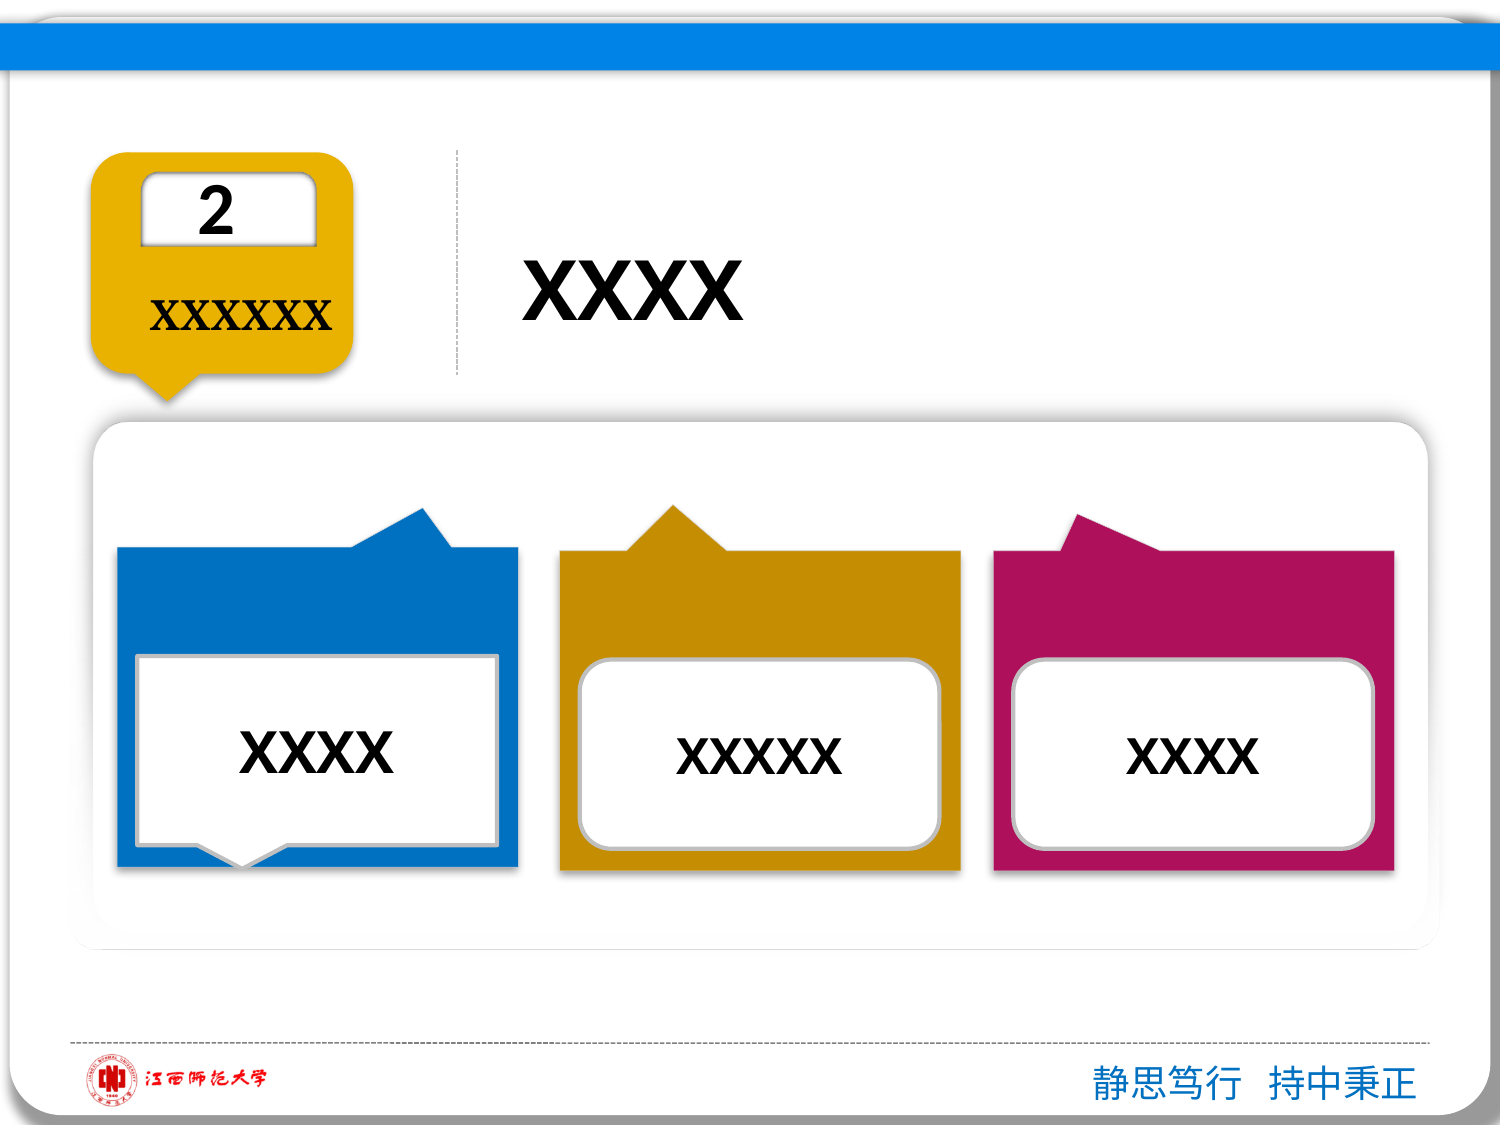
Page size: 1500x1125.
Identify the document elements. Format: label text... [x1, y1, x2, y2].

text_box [559, 550, 962, 872]
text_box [992, 550, 1395, 872]
text_box XXXX [507, 275, 1500, 345]
picture [64, 386, 1457, 964]
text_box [116, 546, 519, 868]
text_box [70, 152, 354, 374]
picture [82, 1046, 270, 1113]
text_box [0, 21, 1500, 73]
